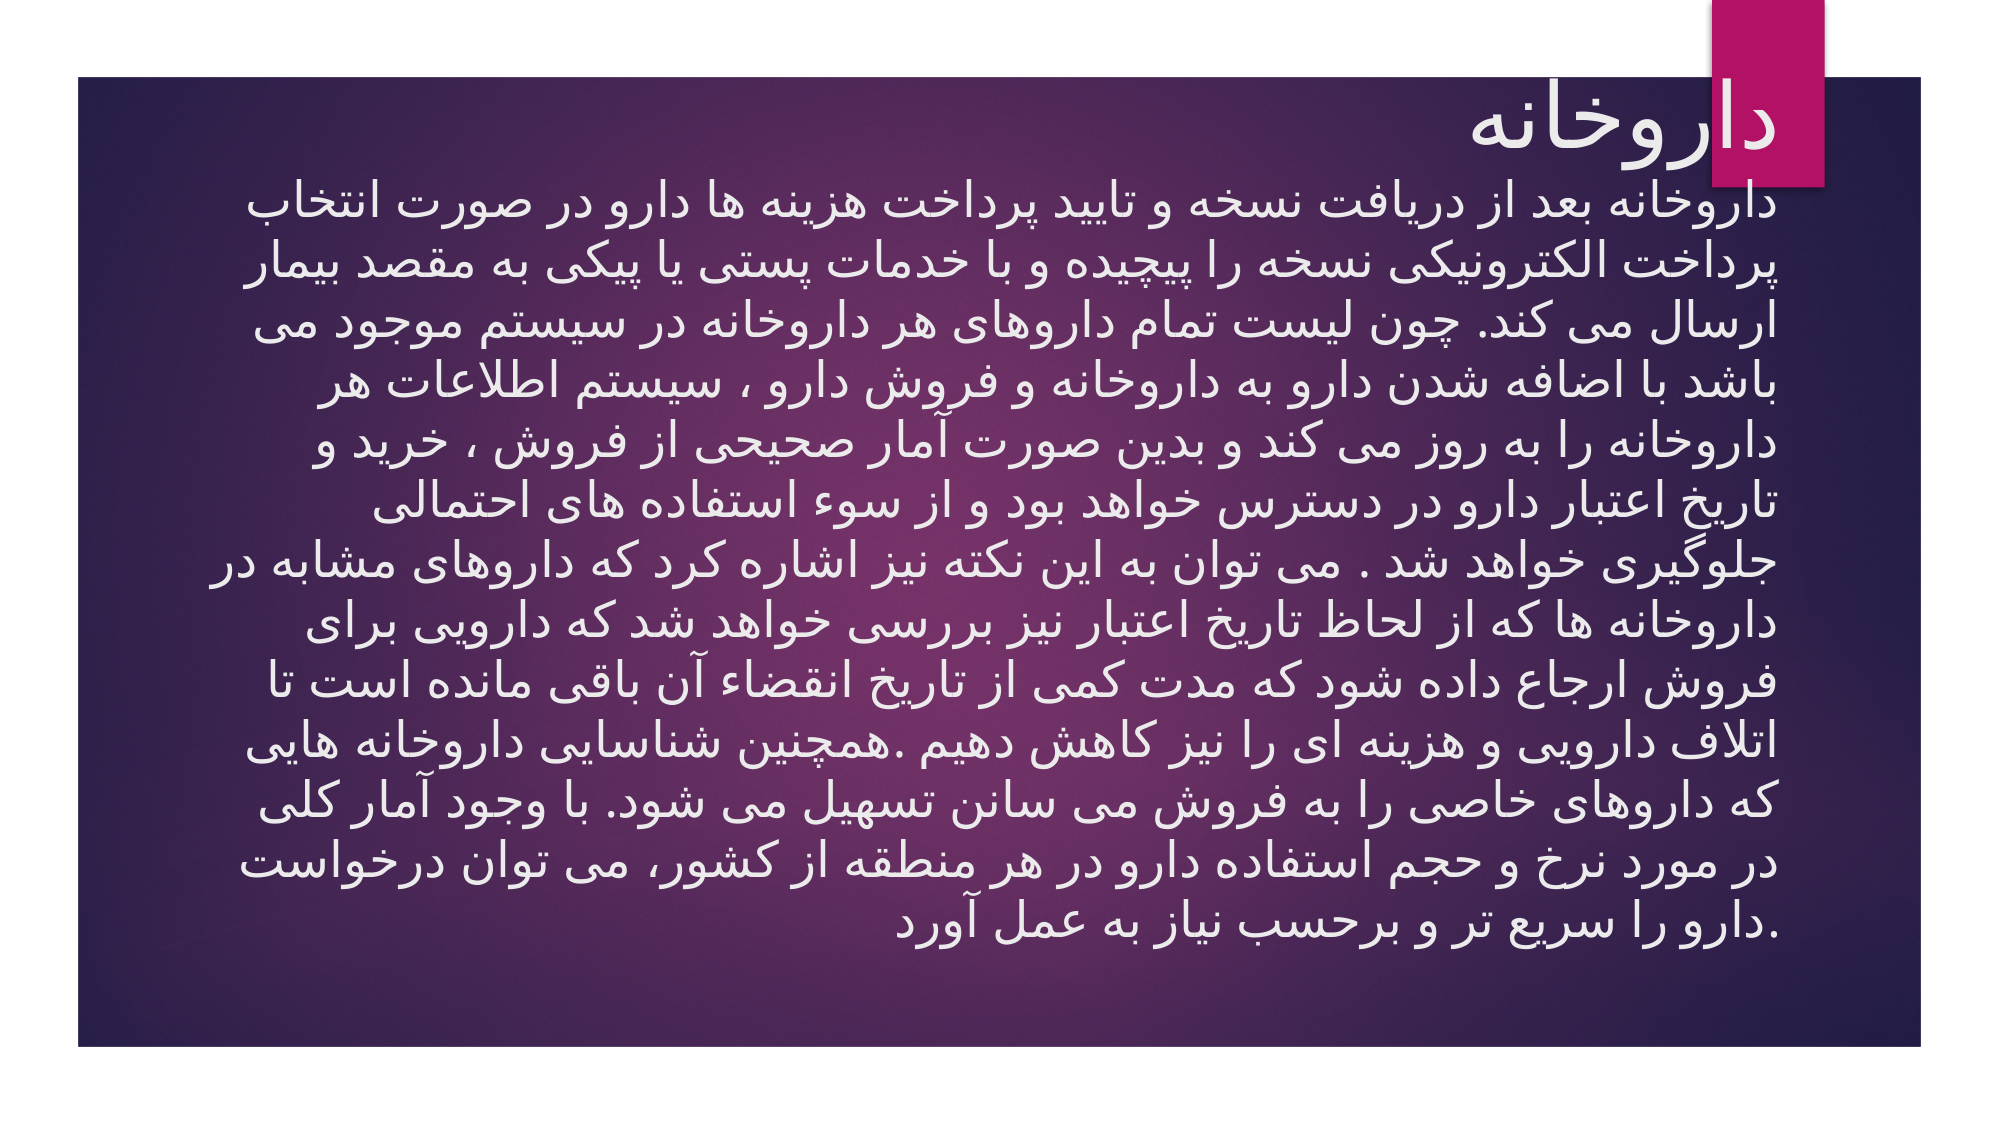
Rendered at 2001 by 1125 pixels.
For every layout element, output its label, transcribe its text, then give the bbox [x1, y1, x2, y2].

title داروخانه داروخانه بعد از دریافت نسخه و تایید پرداخت هزینه ها دارو در صورت انتخاب پرداخت الکترونیکی نسخه را پیچیده و با خدمات پستی یا پیکی به مقصد بیمار ارسال می کند. چون لیست تمام داروهای هر داروخانه در سیستم موجود می باشد با اضافه شدن دارو به داروخانه و فروش دارو ، سیستم اطلاعات هر داروخانه را به روز می کند و بدین صورت آمار صحیحی از فروش ، خرید و تاریخ اعتبار دارو در دسترس خواهد بود و از سوء استفاده های احتمالی جلوگیری خواهد شد . می توان به این نکته نیز اشاره کرد که داروهای مشابه در داروخانه ها که از لحاظ تاریخ اعتبار نیز بررسی خواهد شد که دارویی برای فروش ارجاع داده شود که مدت کمی از تاریخ انقضاء آن باقی مانده است تا اتلاف دارویی و هزینه ای را نیز کاهش دهیم .همچنین شناسایی داروخانه هایی که داروهای خاصی را به فروش می سانن تسهیل می شود. با وجود آمار کلی در مورد نرخ و حجم استفاده دارو در هر منطقه از کشور، می توان درخواست دارو را سریع تر و برحسب نیاز به عمل آورد. [189, 169, 1796, 955]
